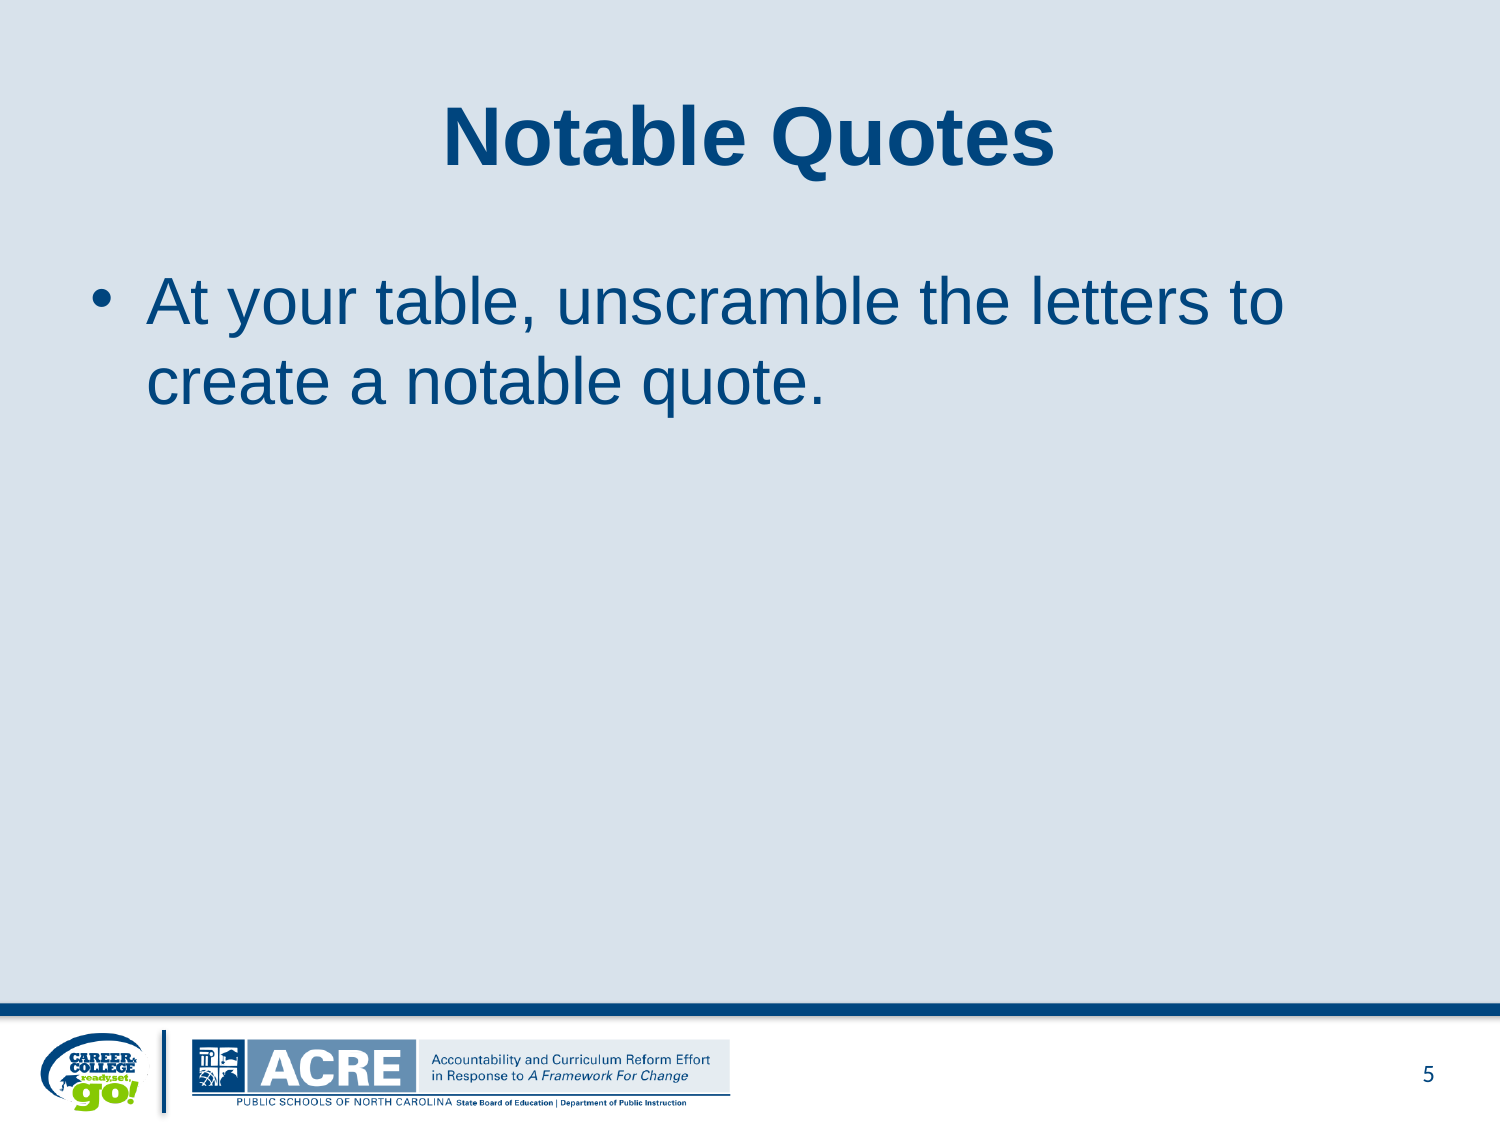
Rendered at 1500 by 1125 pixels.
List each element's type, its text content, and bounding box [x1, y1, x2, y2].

picture [37, 1029, 152, 1115]
list At your table, unscramble the letters to create a notable quote. [74, 249, 1426, 951]
picture [174, 1017, 744, 1125]
title Notable Quotes [74, 74, 1426, 226]
slide_number 5 [1137, 1042, 1450, 1103]
